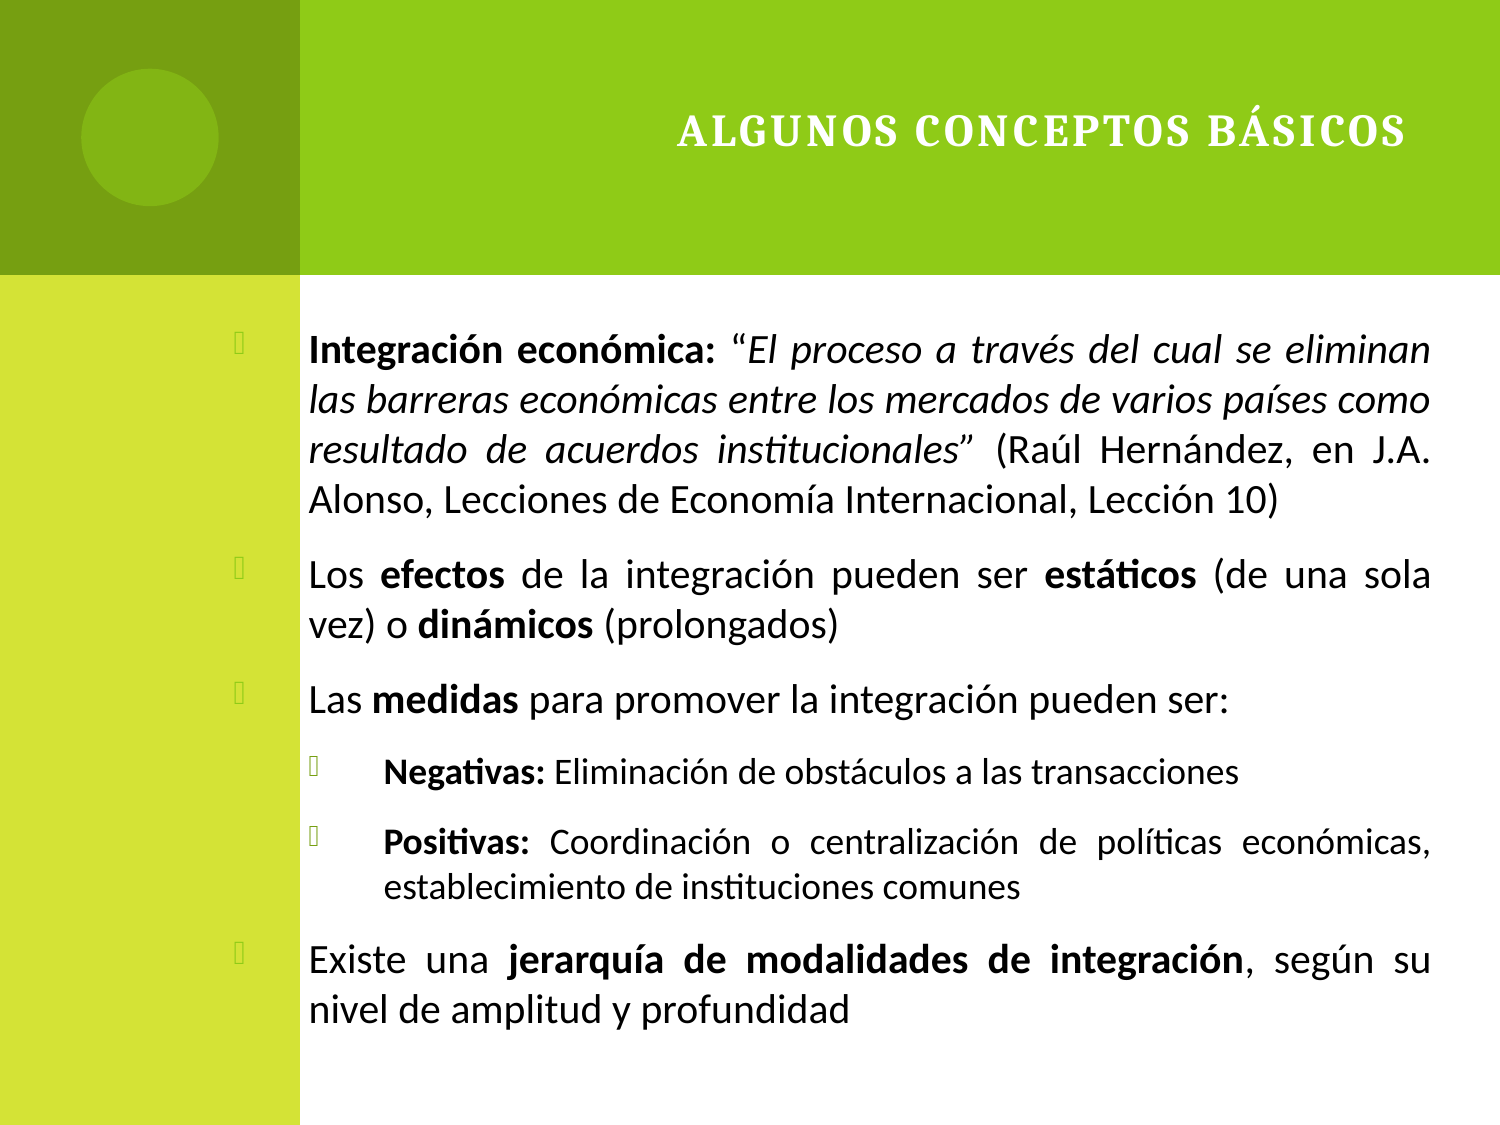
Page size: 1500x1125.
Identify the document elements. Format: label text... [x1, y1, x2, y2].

list Integración económica: “El proceso a través del cual se eliminan las barreras económicas entre los mercados de varios países como resultado de acuerdos institucionales” (Raúl Hernández, en J.A. Alonso, Lecciones de Economía Internacional, Lección 10) Los efectos de la integración pueden ser estáticos (de una sola vez) o dinámicos (prolongados) Las medidas para promover la integración pueden ser: Negativas: Eliminación de obstáculos a las transacciones Positivas: Coordinación o centralización de políticas económicas, establecimiento de instituciones comunes Existe una jerarquía de modalidades de integración, según su nivel de amplitud y profundidad [218, 314, 1447, 1071]
title Algunos conceptos básicos [399, 37, 1425, 225]
